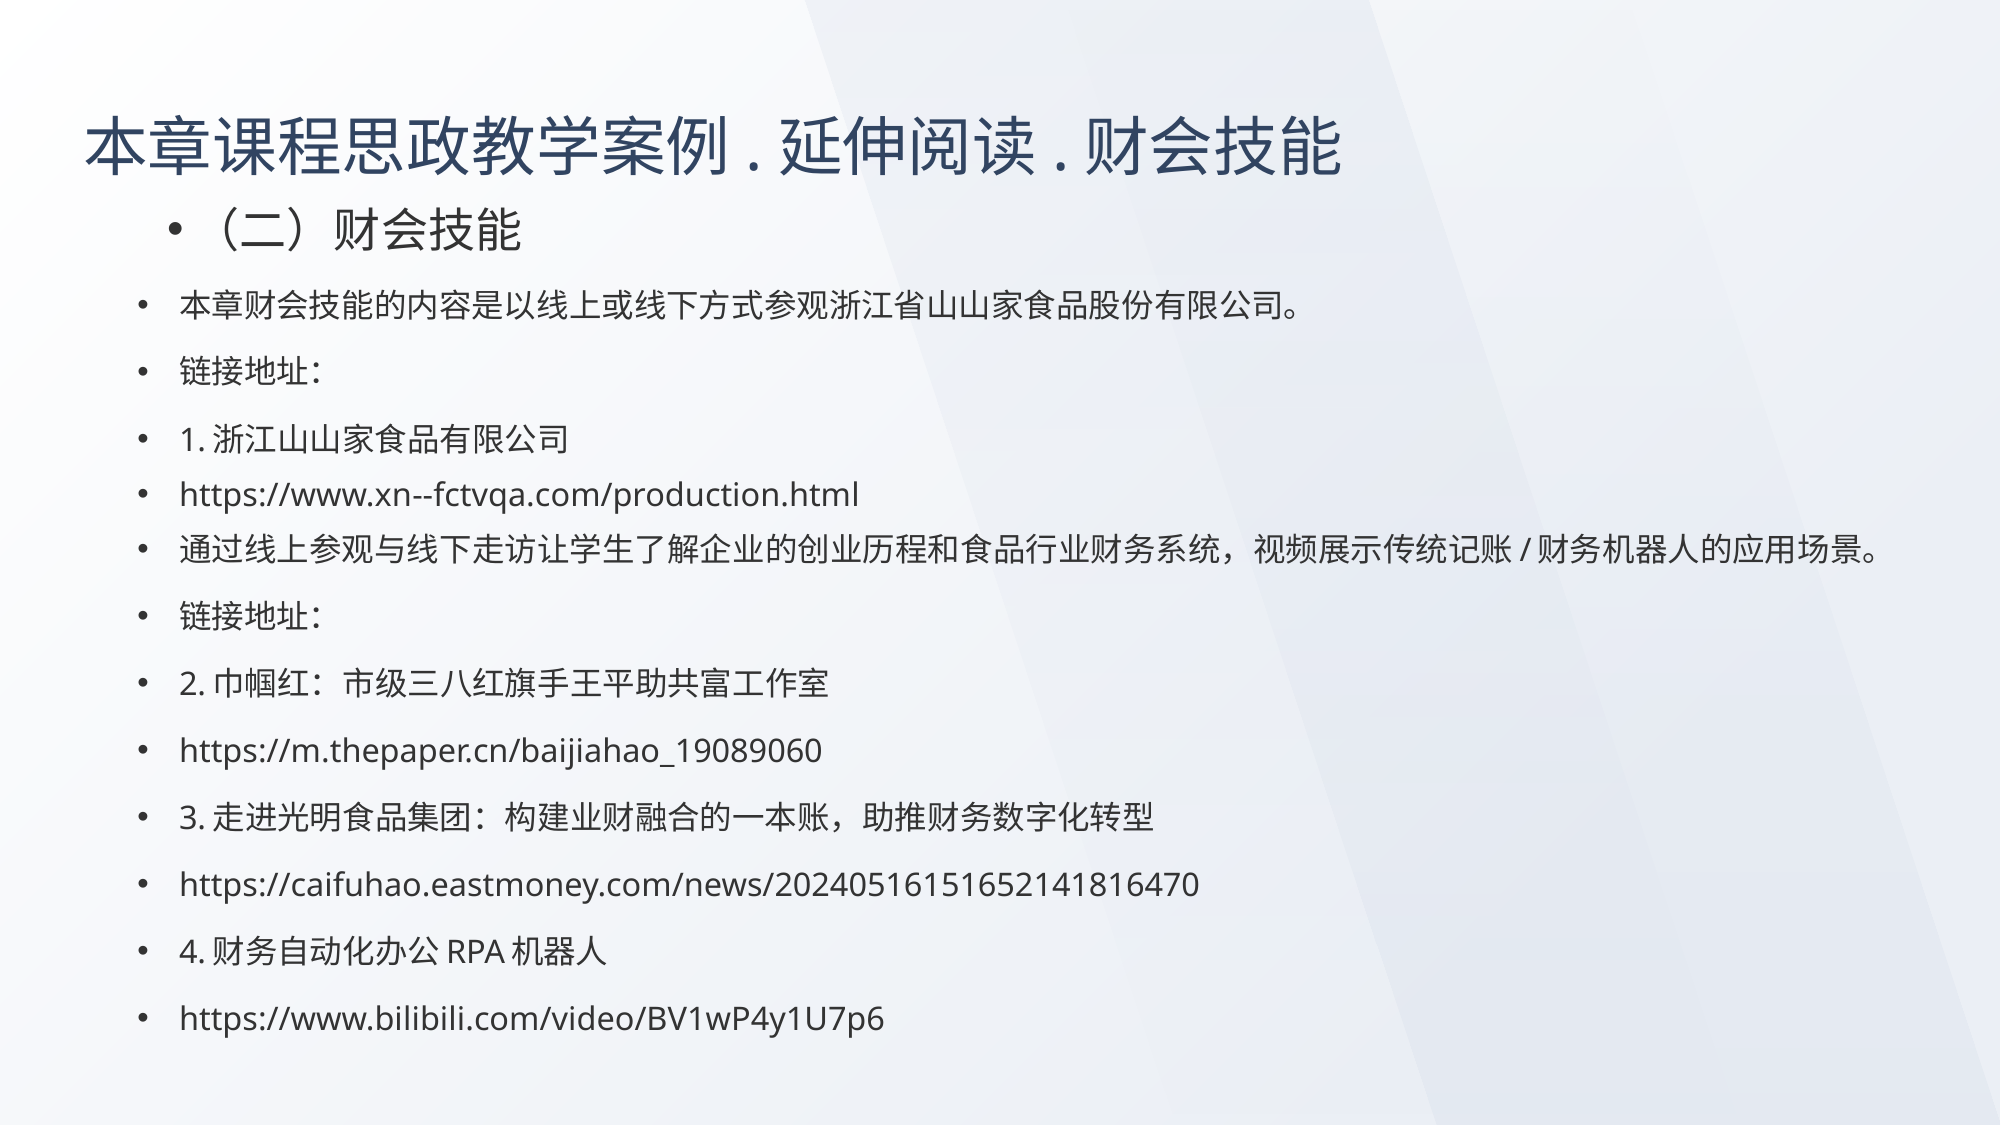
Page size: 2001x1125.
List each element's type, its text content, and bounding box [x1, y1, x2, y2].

title 本章课程思政教学案例.延伸阅读.财会技能 [83, 100, 1361, 184]
list （二）财会技能 本章财会技能的内容是以线上或线下方式参观浙江省山山家食品股份有限公司。 链接地址： 1.浙江山山家食品有限公司 https://www.xn--fctvqa.com/production.html 通过线上参观与线下走访让学生了解企业的创业历程和食品行业财务系统，视频展示传统记账/财务机器人的应用场景。 链接地址： 2.巾帼红：市级三八红旗手王平助共富工作室 https://m.thepaper.cn/baijiahao_19089060 3.走进光明食品集团：构建业财融合的一本账，助推财务数字化转型 https://caifuhao.eastmoney.com/news/20240516151652141816470 4.财务自动化办公RPA机器人 https://www.bilibili.com/video/BV1wP4y1U7p6 [137, 183, 1863, 1060]
